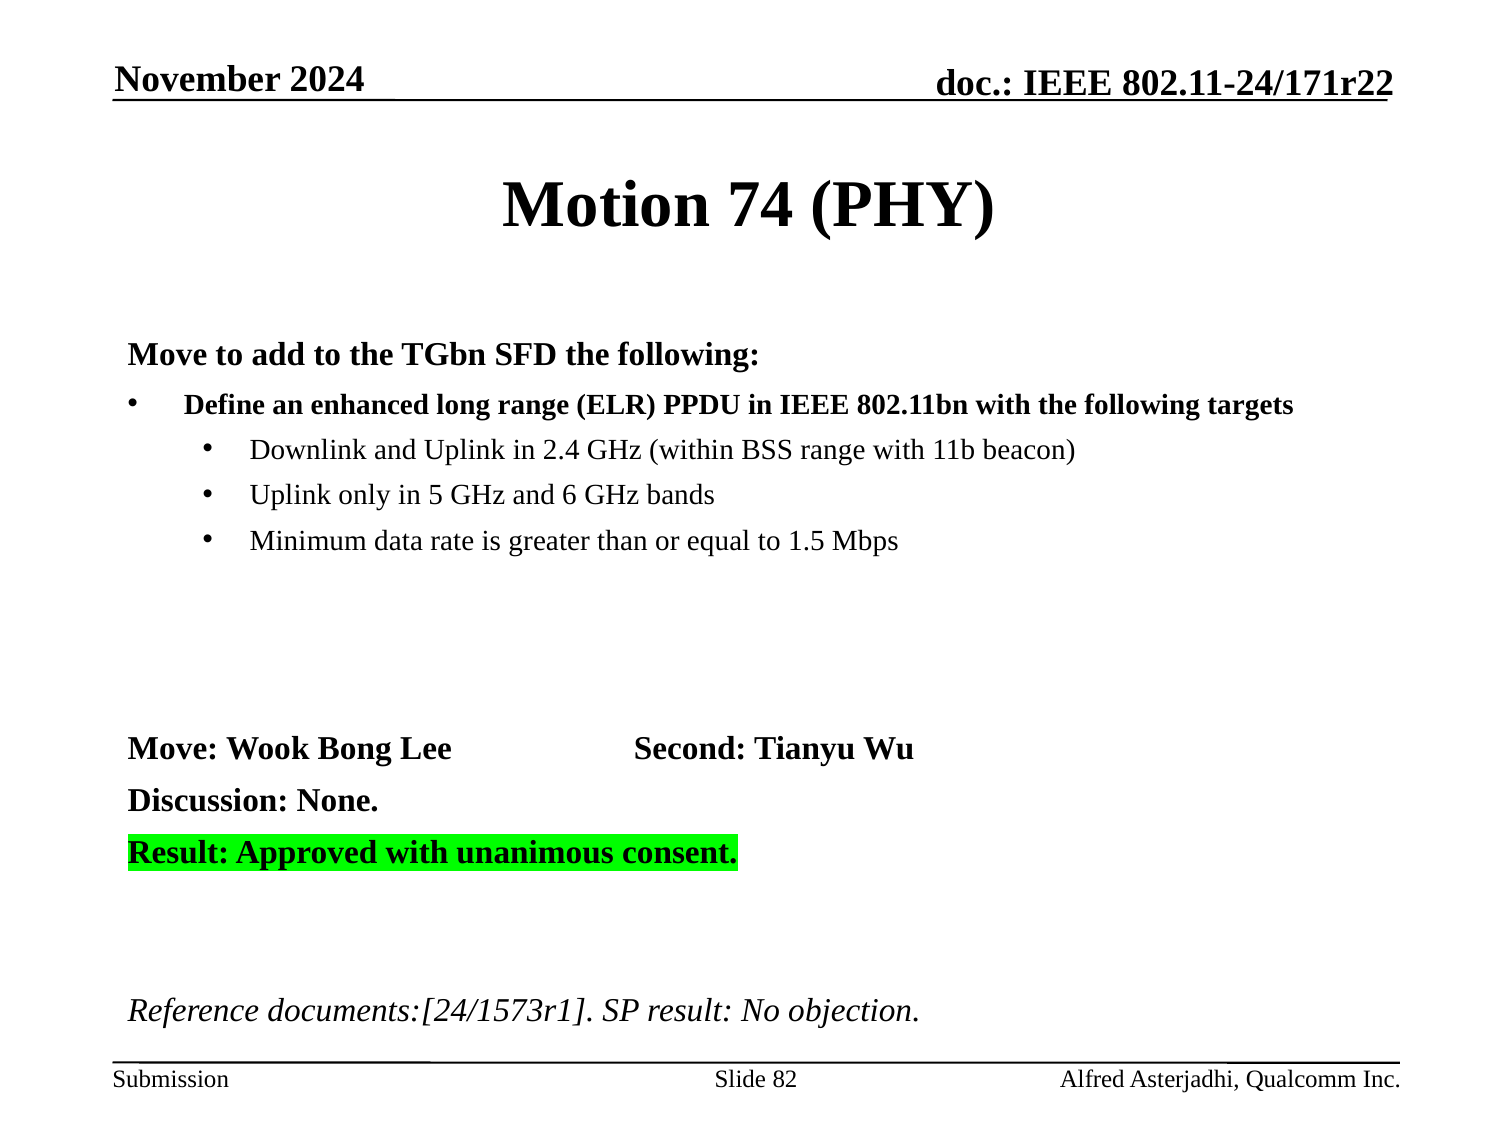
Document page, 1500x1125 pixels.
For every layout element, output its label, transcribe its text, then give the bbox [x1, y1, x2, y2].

title Motion 74 (PHY) [112, 112, 1388, 288]
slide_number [114, 54, 423, 100]
footer Alfred Asterjadhi, Qualcomm Inc. [878, 1061, 1402, 1093]
slide_number Slide 82 [712, 1061, 800, 1123]
list Move to add to the TGbn SFD the following: Define an enhanced long range (ELR) PPDU in IEEE 802.11bn with the following targets Downlink and Uplink in 2.4 GHz (within BSS range with 11b beacon) Uplink only in 5 GHz and 6 GHz bands Minimum data rate is greater than or equal to 1.5 Mbps Move: Wook Bong Lee Second: Tianyu Wu Discussion: None. Result: Approved with unanimous consent. Reference documents:[24/1573r1]. SP result: No objection. [112, 324, 1388, 1000]
